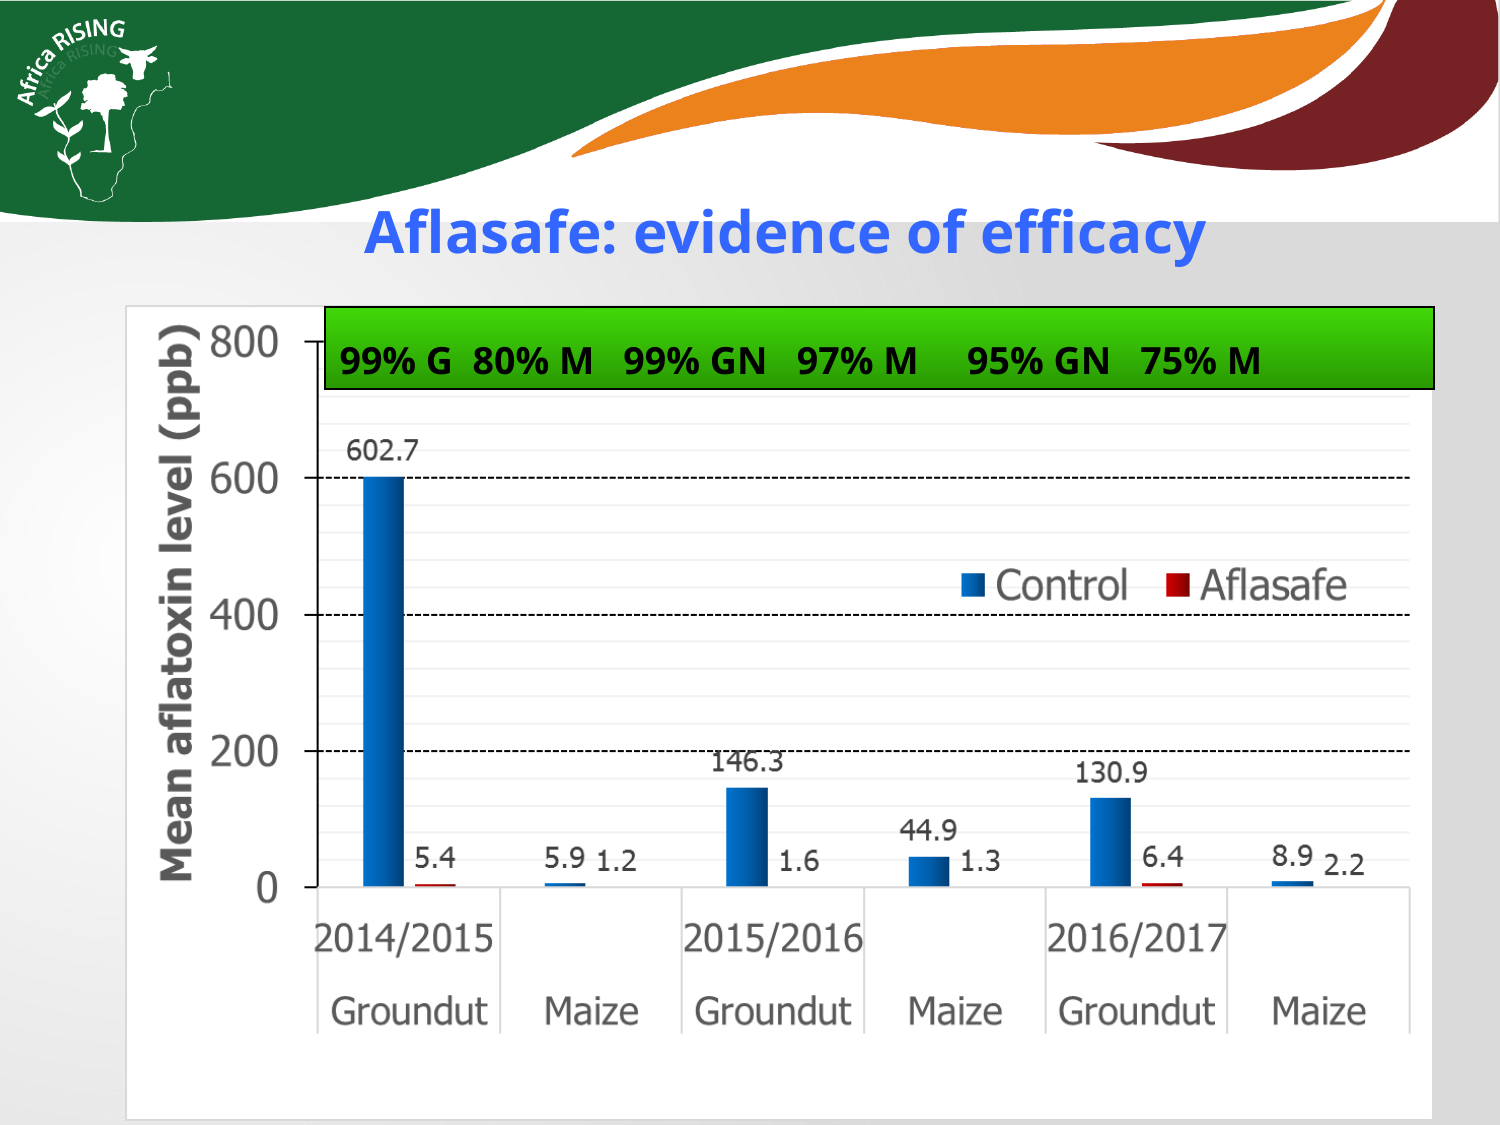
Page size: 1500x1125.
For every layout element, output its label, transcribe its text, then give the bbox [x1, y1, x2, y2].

picture [0, 0, 1499, 222]
picture [124, 305, 1435, 1121]
text_box Aflasafe: evidence of efficacy [349, 187, 1400, 273]
